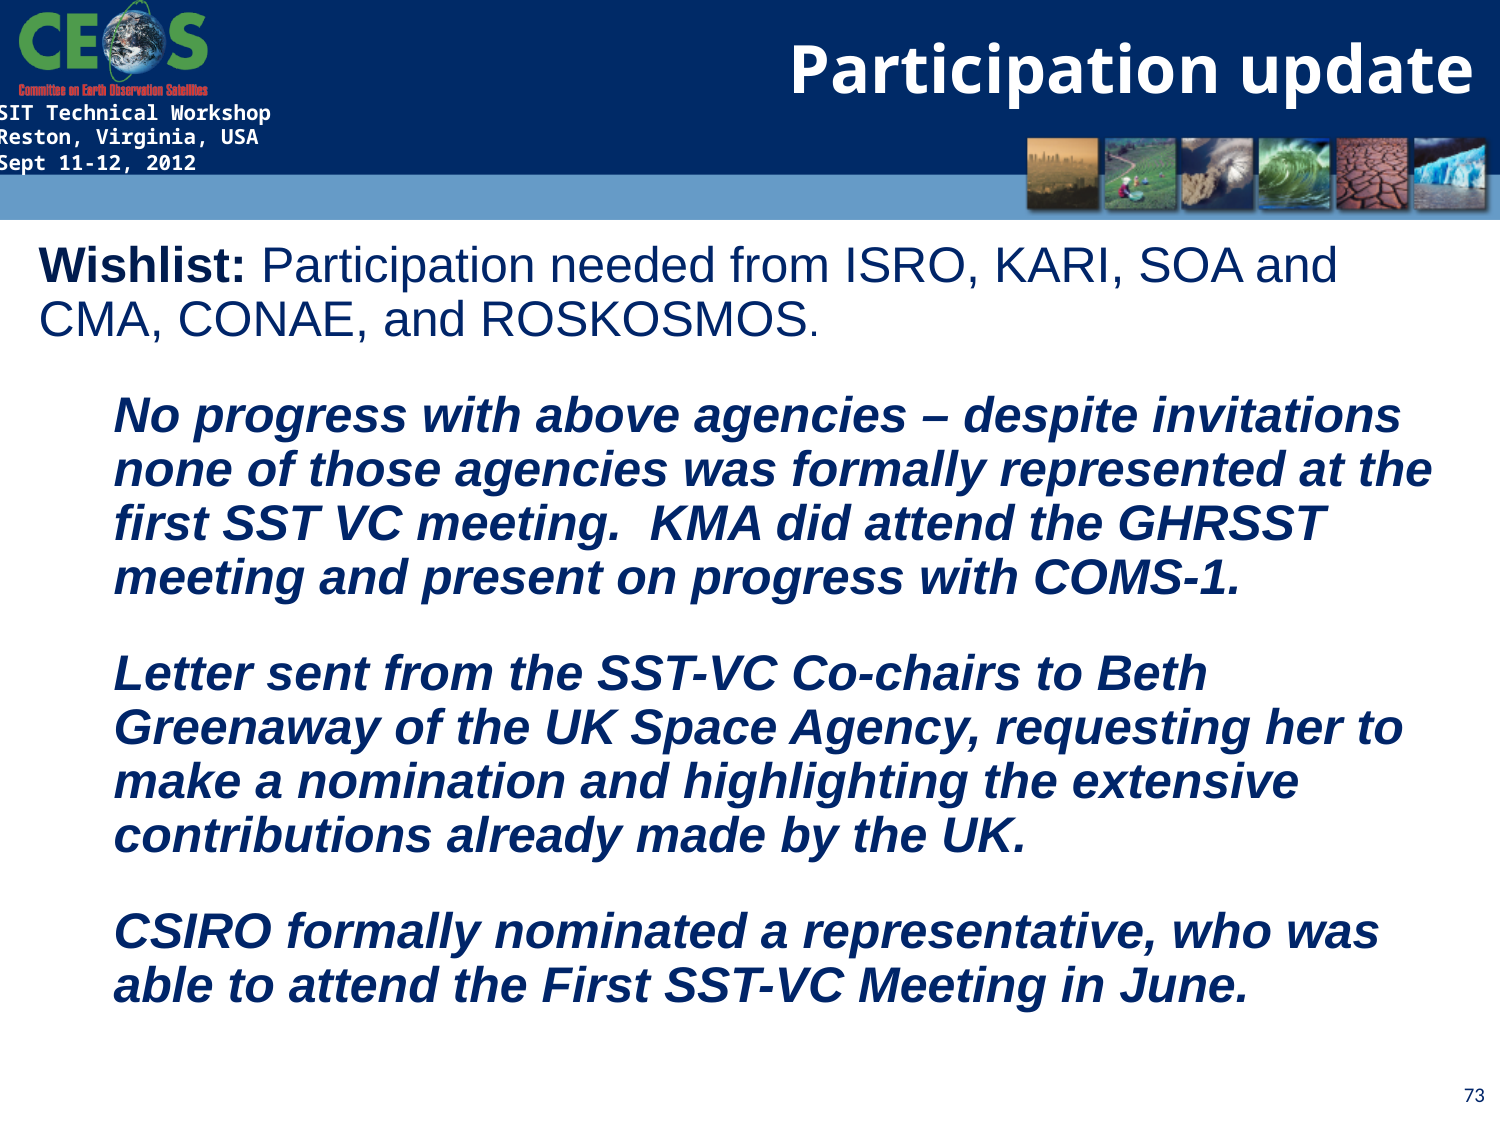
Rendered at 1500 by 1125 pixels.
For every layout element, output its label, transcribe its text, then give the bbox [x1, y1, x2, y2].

picture [0, 0, 1500, 220]
text_box Wishlist: Participation needed from ISRO, KARI, SOA and CMA, CONAE, and ROSKOSMOS. No progress with above agencies – despite invitations none of those agencies was formally represented at the first SST VC meeting. KMA did attend the GHRSST meeting and present on progress with COMS-1. Letter sent from the SST-VC Co-chairs to Beth Greenaway of the UK Space Agency, requesting her to make a nomination and highlighting the extensive contributions already made by the UK. CSIRO formally nominated a representative, who was able to attend the First SST-VC Meeting in June. [24, 232, 1473, 1074]
title Participation update [216, 16, 1491, 117]
slide_number 73 [1187, 1073, 1500, 1125]
